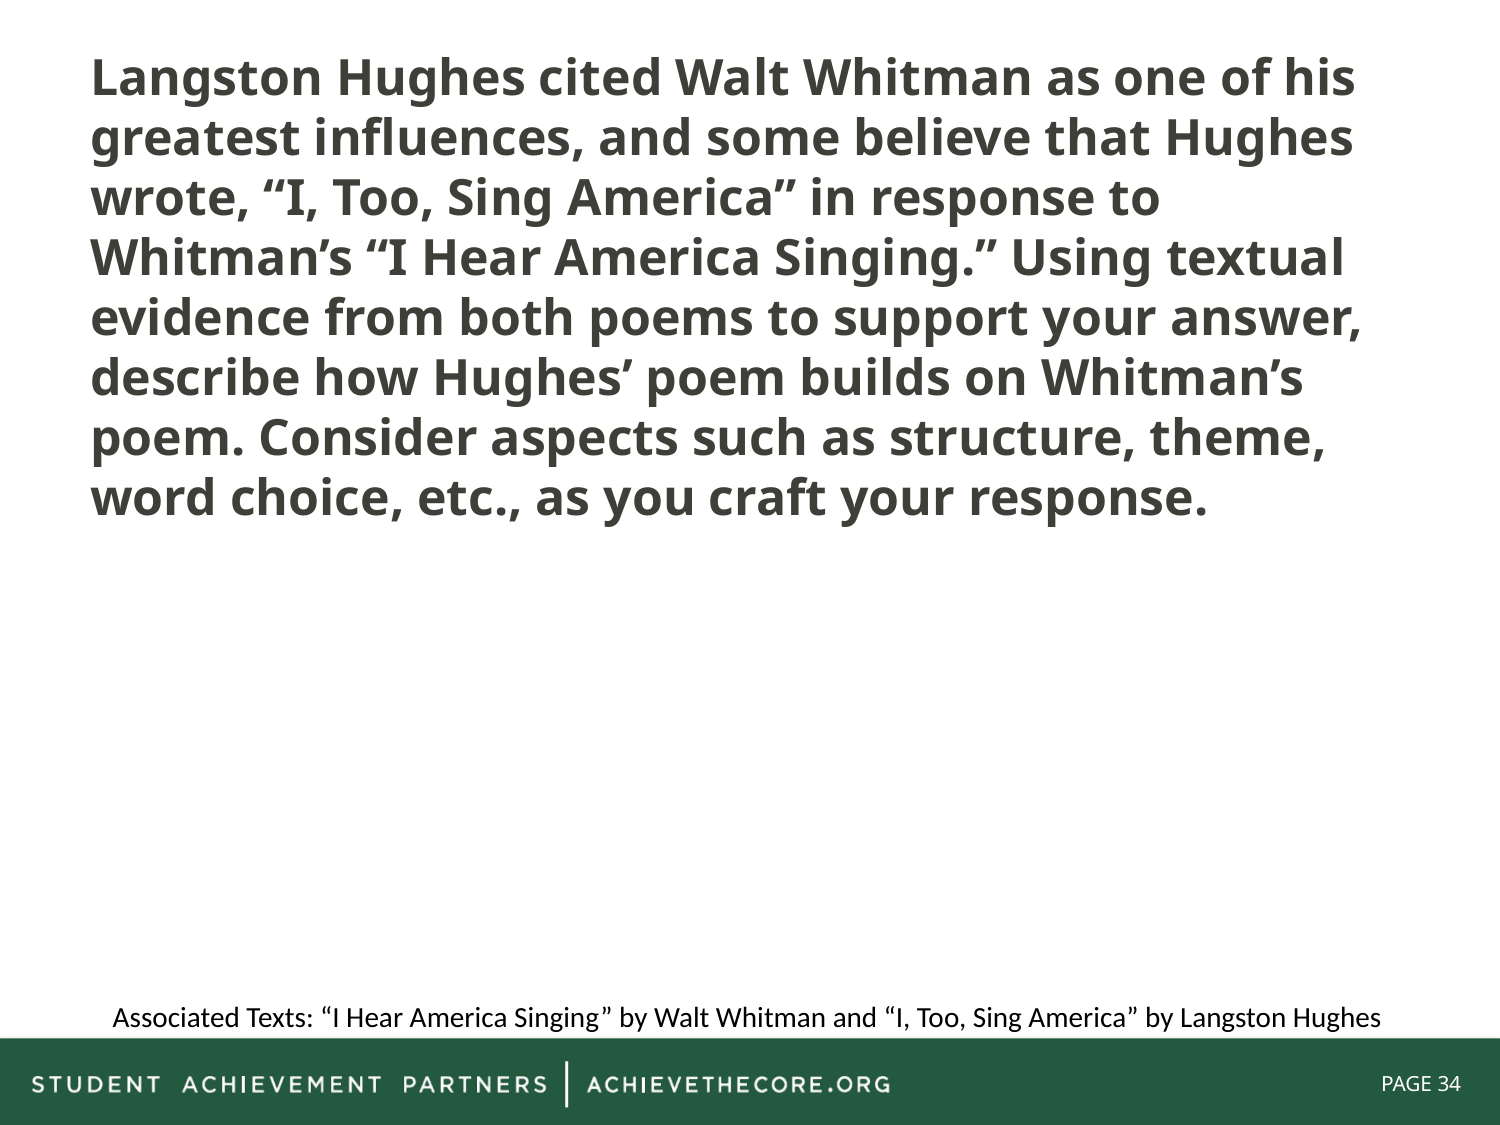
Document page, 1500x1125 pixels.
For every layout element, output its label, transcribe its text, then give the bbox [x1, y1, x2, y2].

text_box Associated Texts: “I Hear America Singing” by Walt Whitman and “I, Too, Sing America” by Langston Hughes [72, 990, 1423, 1041]
list Langston Hughes cited Walt Whitman as one of his greatest influences, and some believe that Hughes wrote, “I, Too, Sing America” in response to Whitman’s “I Hear America Singing.” Using textual evidence from both poems to support your answer, describe how Hughes’ poem builds on Whitman’s poem. Consider aspects such as structure, theme, word choice, etc., as you craft your response. [75, 37, 1425, 656]
